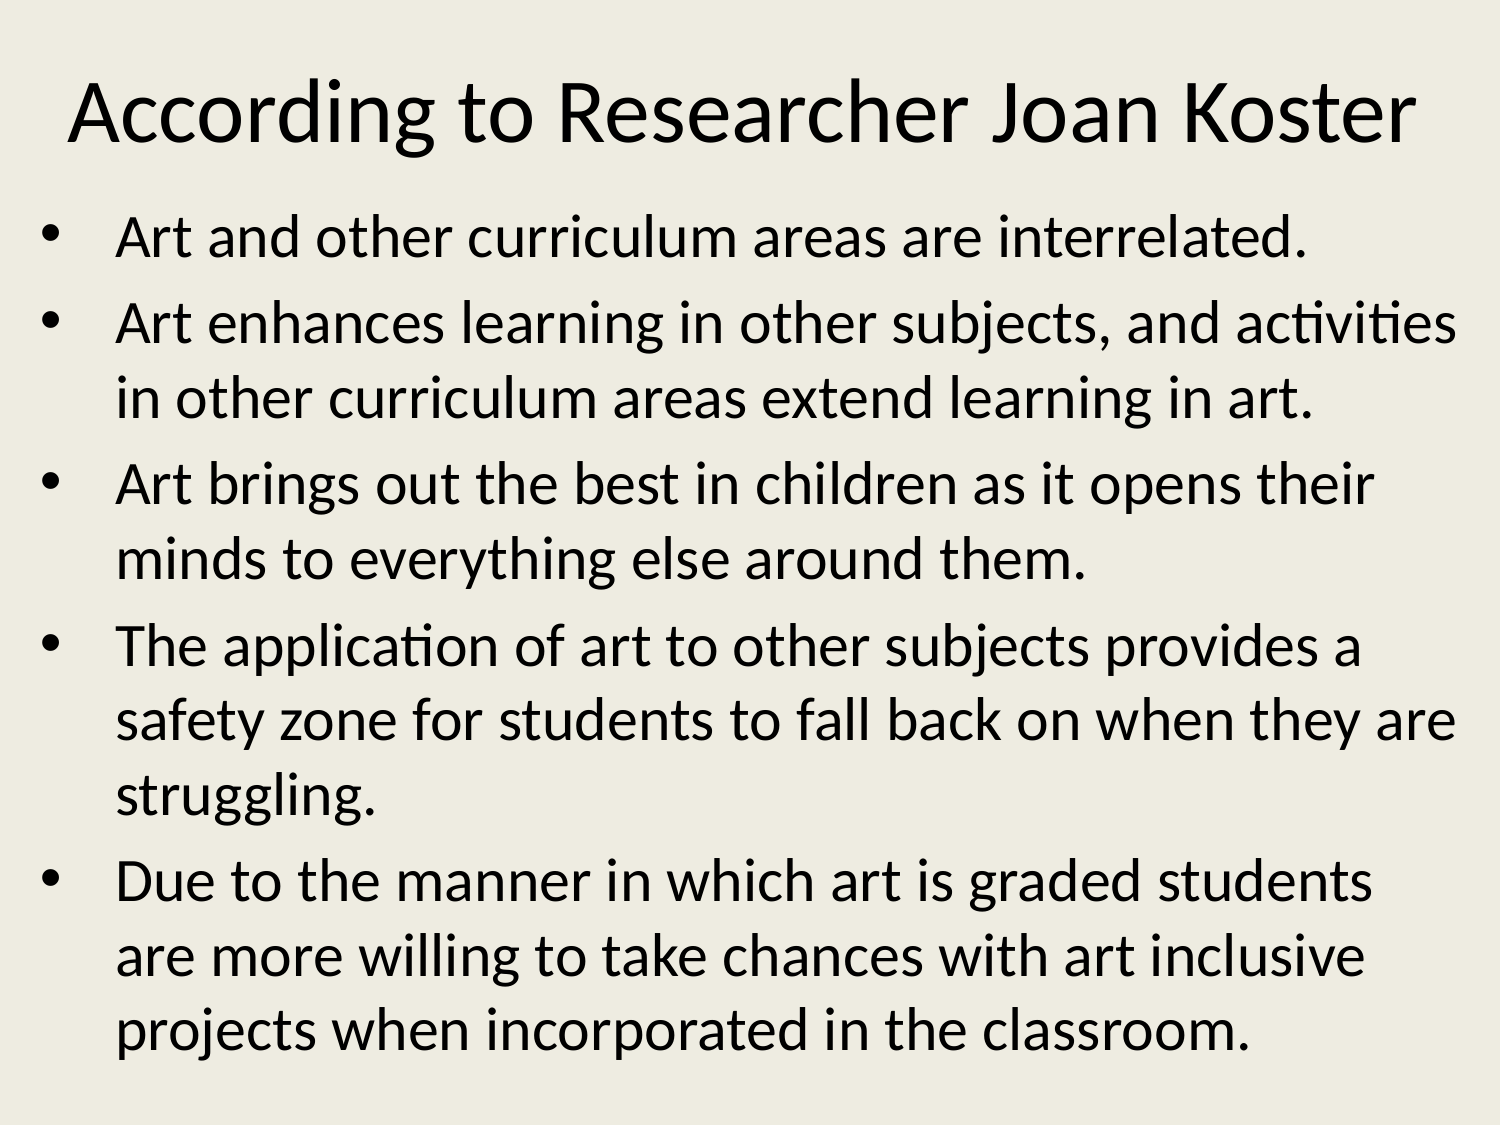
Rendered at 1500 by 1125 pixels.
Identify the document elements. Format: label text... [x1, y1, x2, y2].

subtitle Art and other curriculum areas are interrelated. Art enhances learning in other subjects, and activities in other curriculum areas extend learning in art. Art brings out the best in children as it opens their minds to everything else around them. The application of art to other subjects provides a safety zone for students to fall back on when they are struggling. Due to the manner in which art is graded students are more willing to take chances with art inclusive projects when incorporated in the classroom. [24, 187, 1475, 1088]
title According to Researcher Joan Koster [24, 24, 1463, 187]
